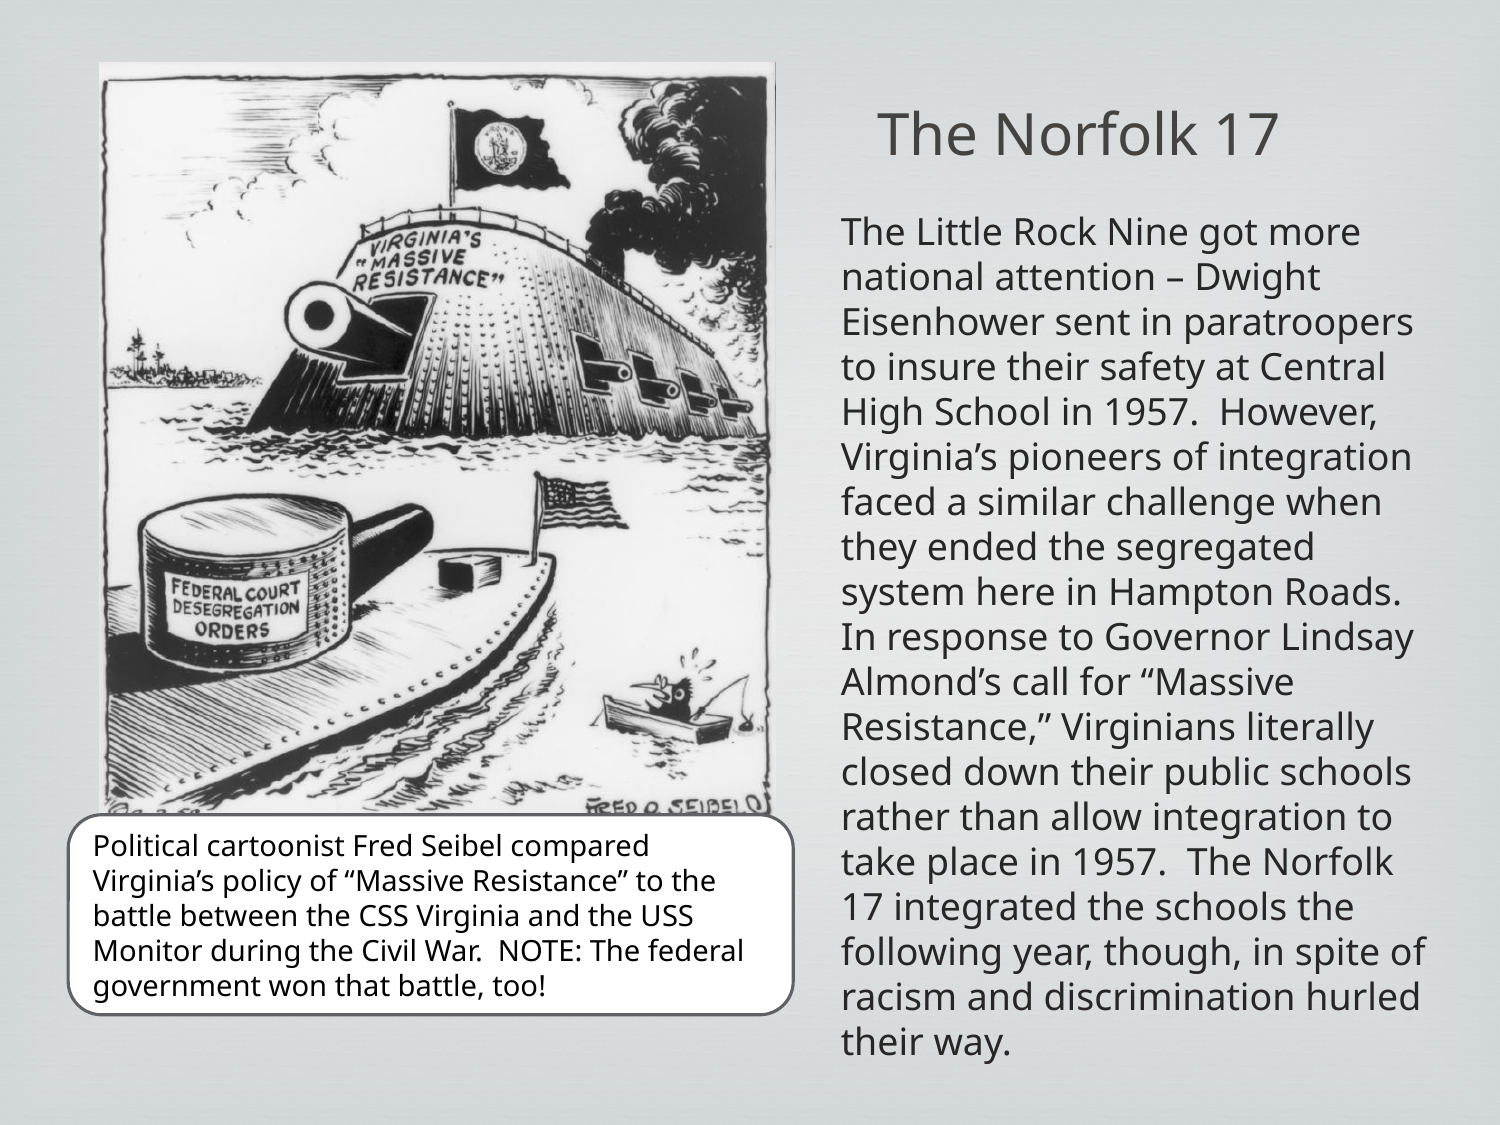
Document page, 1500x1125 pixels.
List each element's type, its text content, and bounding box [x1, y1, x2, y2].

title The Norfolk 17 [862, 50, 1424, 175]
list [99, 61, 776, 829]
text_box Political cartoonist Fred Seibel compared Virginia’s policy of “Massive Resistance” to the battle between the CSS Virginia and the USS Monitor during the Civil War. NOTE: The federal government won that battle, too! [66, 814, 795, 1017]
list The Little Rock Nine got more national attention – Dwight Eisenhower sent in paratroopers to insure their safety at Central High School in 1957. However, Virginia’s pioneers of integration faced a similar challenge when they ended the segregated system here in Hampton Roads. In response to Governor Lindsay Almond’s call for “Massive Resistance,” Virginians literally closed down their public schools rather than allow integration to take place in 1957. The Norfolk 17 integrated the schools the following year, though, in spite of racism and discrimination hurled their way. [825, 200, 1450, 1075]
